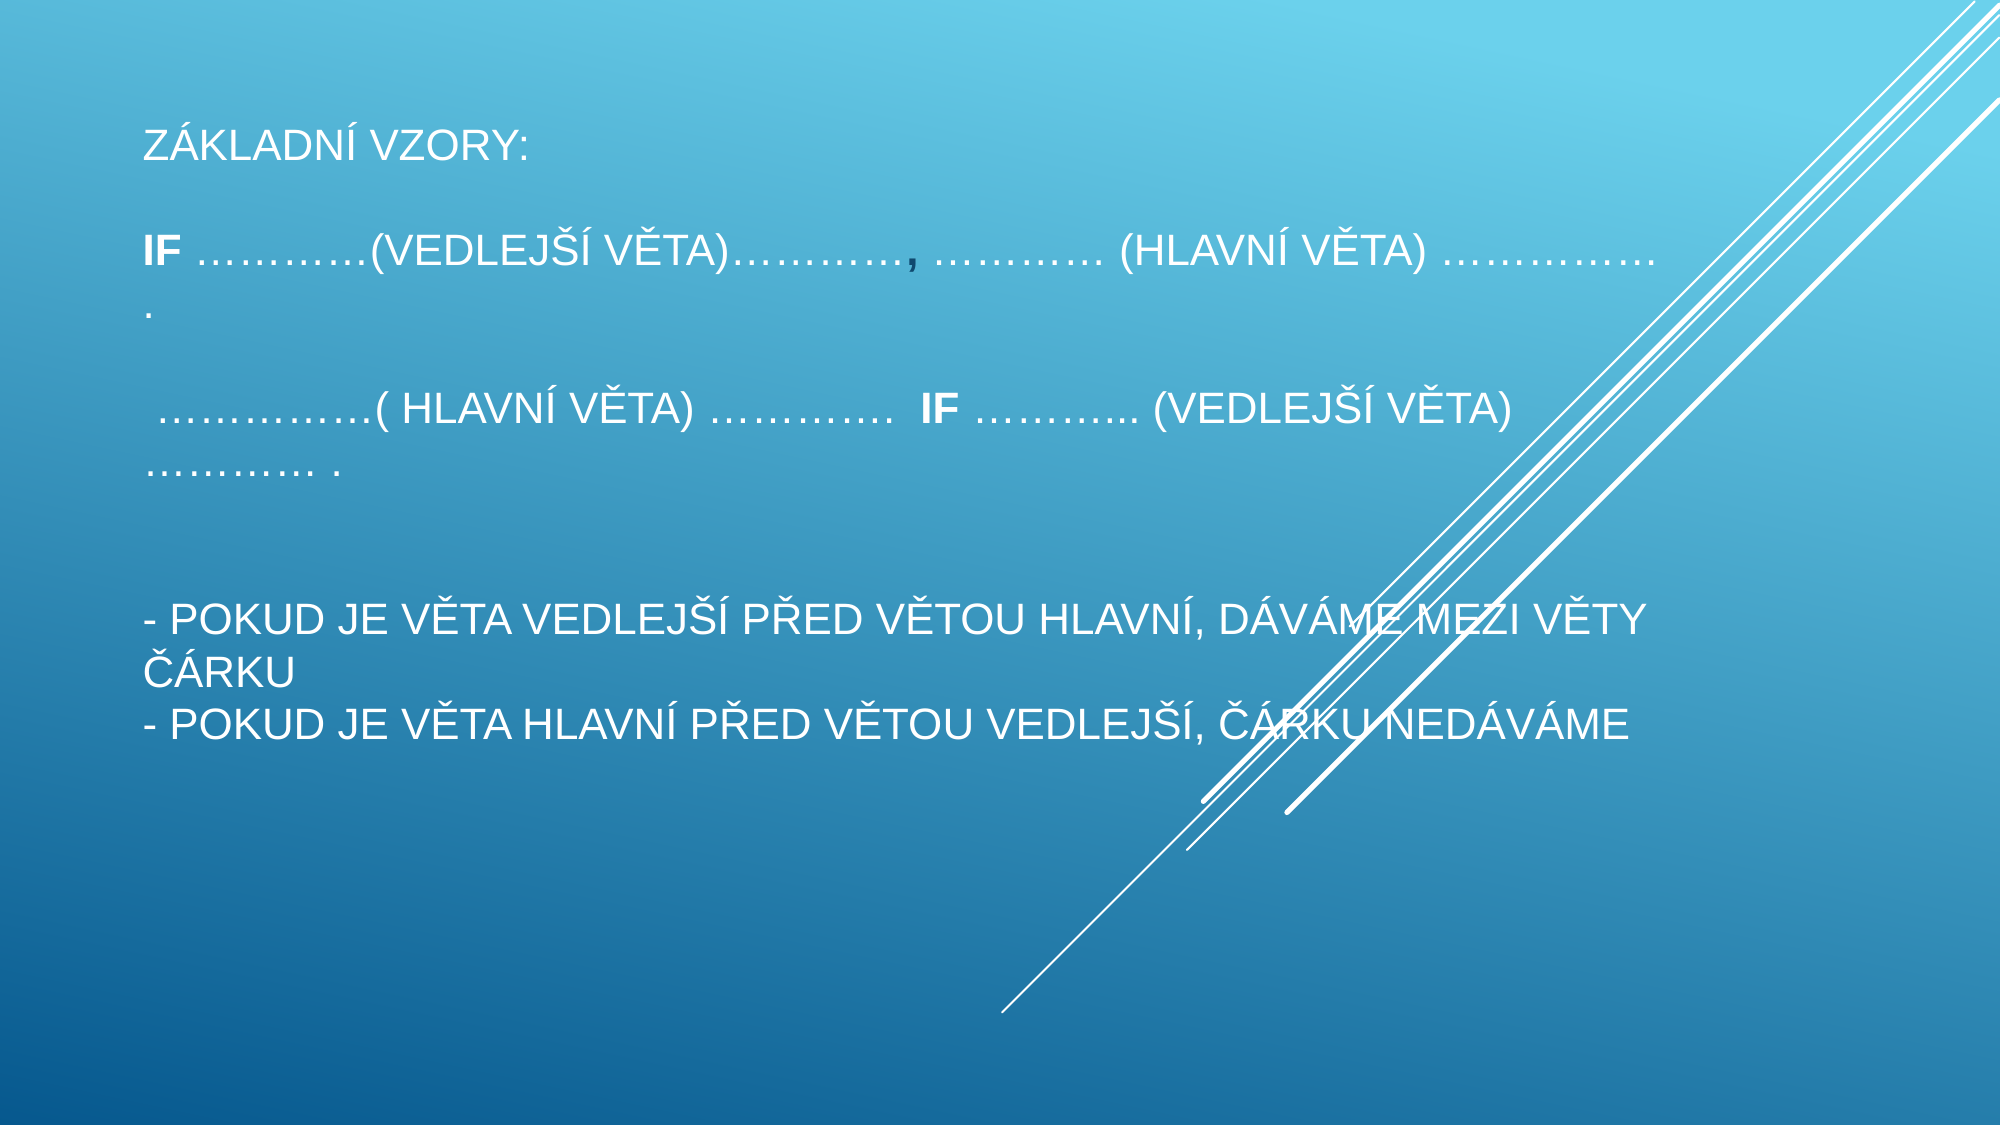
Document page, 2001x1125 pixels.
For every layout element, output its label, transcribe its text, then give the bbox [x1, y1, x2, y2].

title základní vzory: If …………(vedlejší věta)…………, ………… (hlavní věta) …………… . ……………( hlavní věta) …………. if ………... (vedlejší věta) ………… . - pokud je věta vedlejší před větou hlavní, dáváme mezi věty čárku - pokud je věta hlavní před větou vedlejší, čárku nedáváme [127, 36, 1679, 809]
